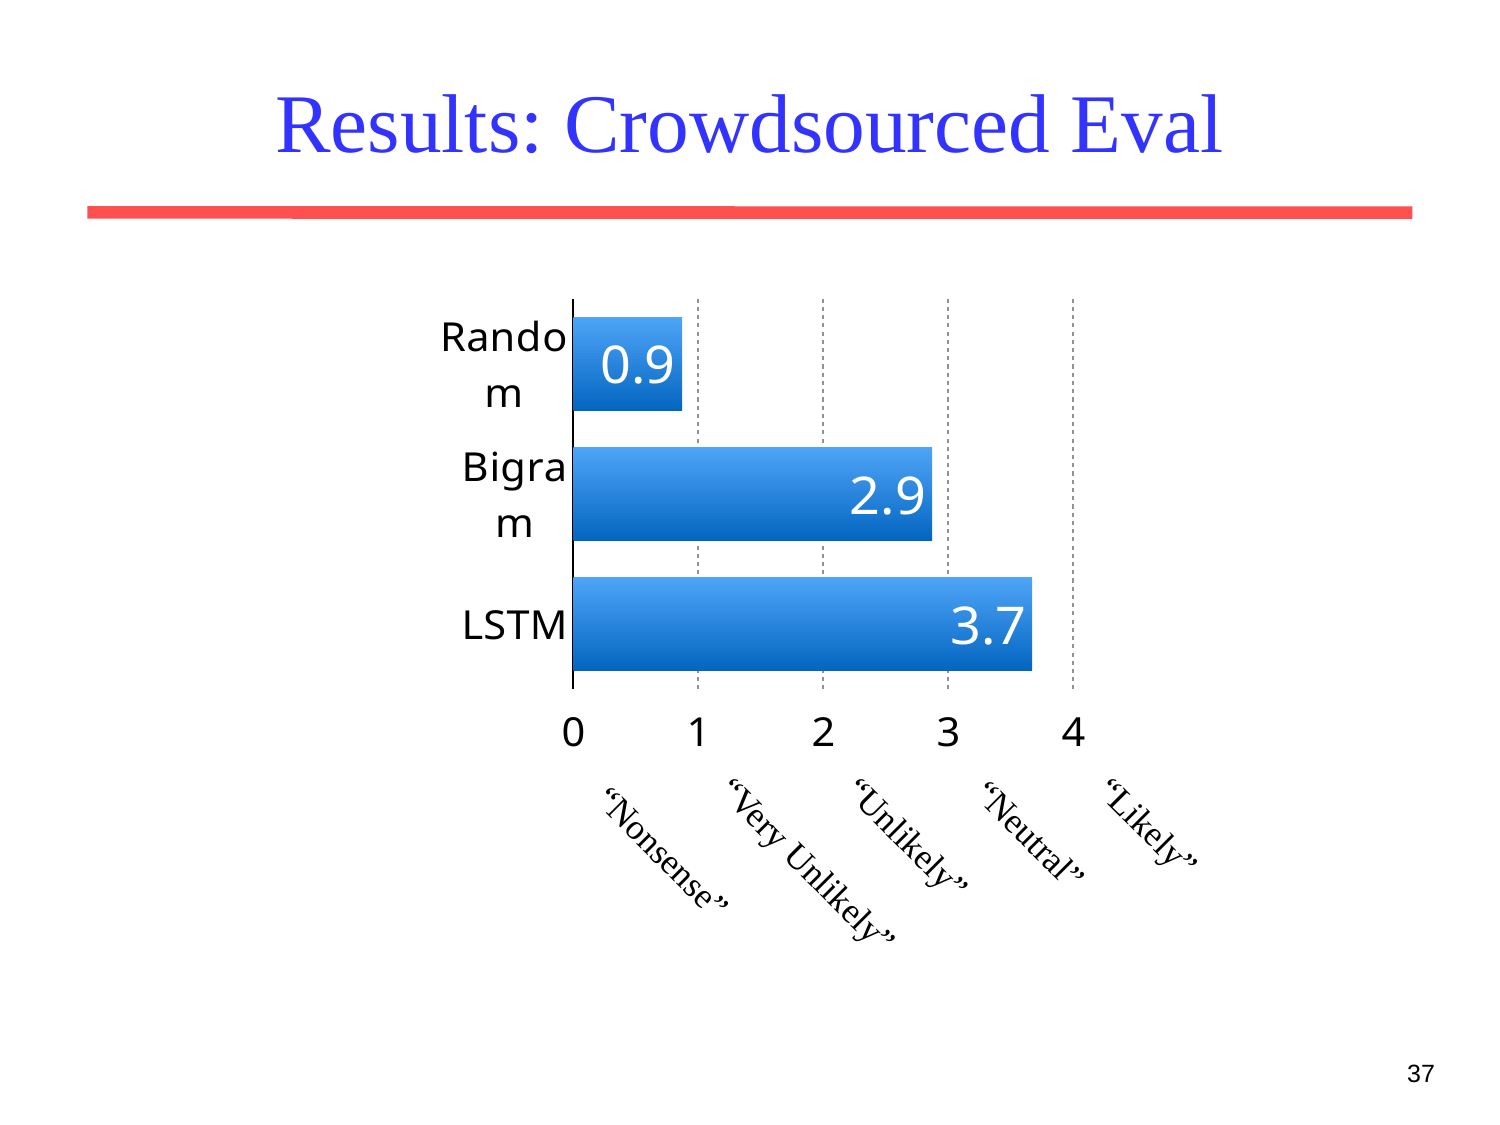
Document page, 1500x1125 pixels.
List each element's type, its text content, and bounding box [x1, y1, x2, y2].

text_box “Unlikely” [830, 766, 987, 916]
text_box “Neutral” [959, 766, 1104, 907]
text_box “Very Unlikely” [703, 766, 914, 970]
text_box “Nonsense” [580, 768, 747, 935]
text_box “Likely” [1082, 758, 1217, 894]
slide_number 37 [1137, 1049, 1451, 1125]
title Results: Crowdsourced Eval [112, 37, 1388, 201]
chart [438, 264, 1086, 760]
